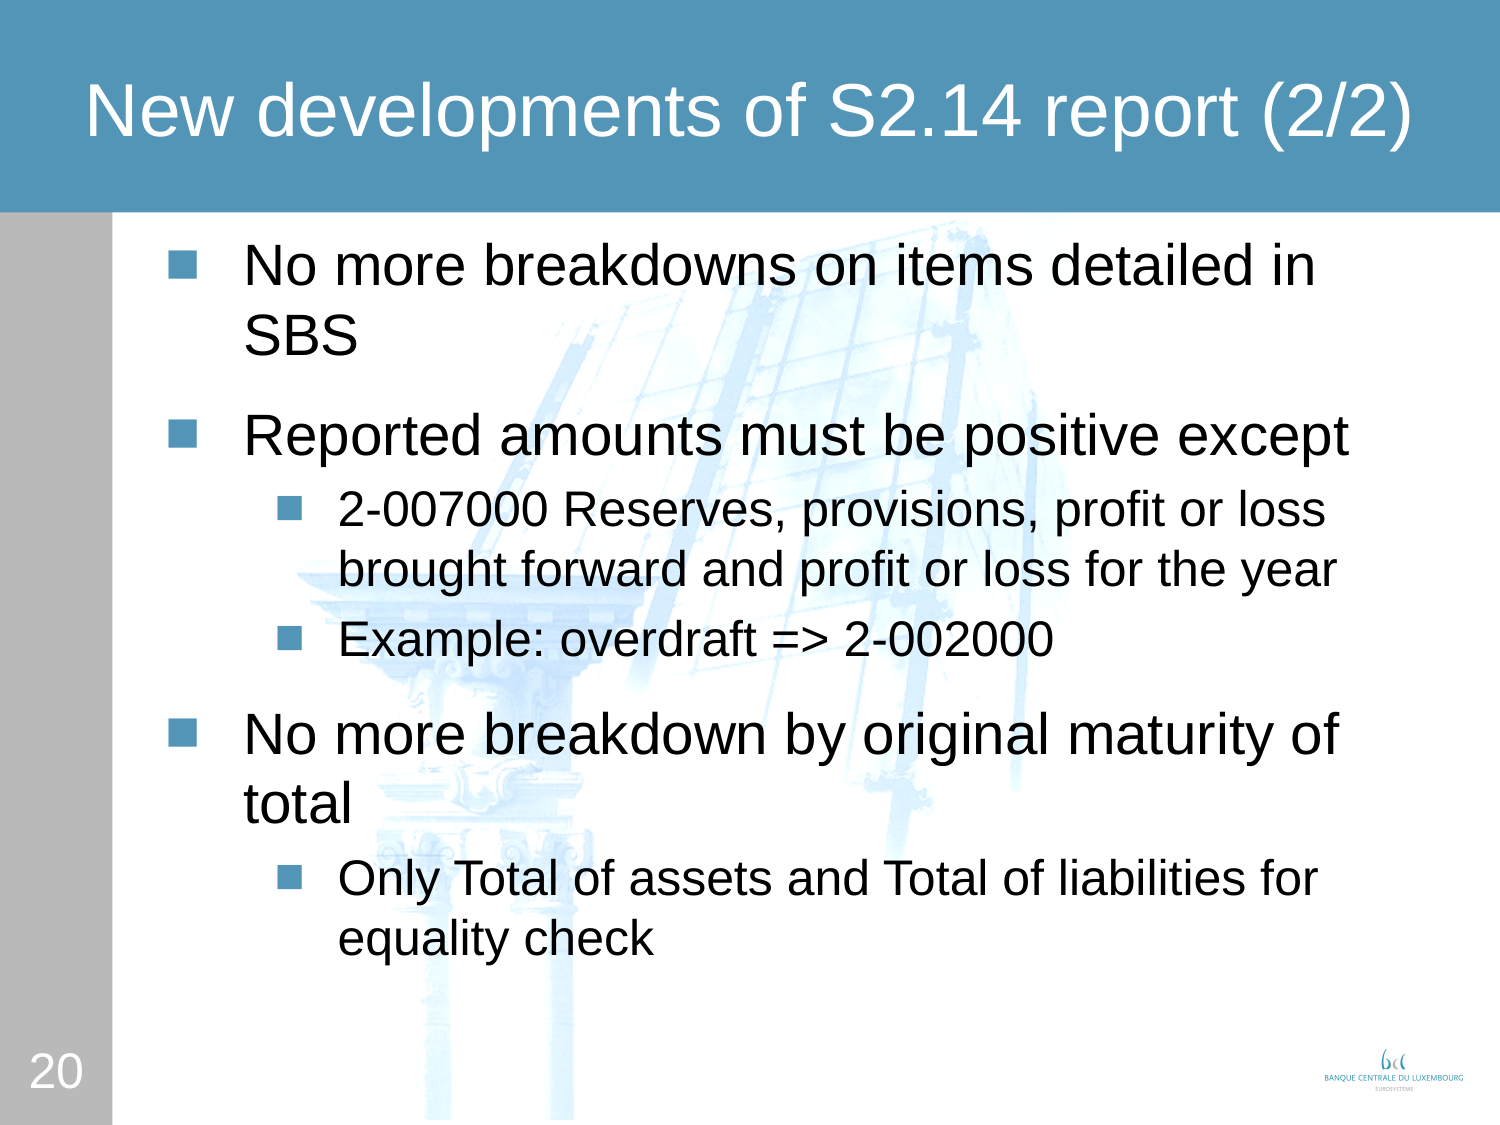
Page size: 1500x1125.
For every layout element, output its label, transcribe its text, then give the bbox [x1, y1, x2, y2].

list No more breakdowns on items detailed in SBS Reported amounts must be positive except 2-007000 Reserves, provisions, profit or loss brought forward and profit or loss for the year Example: overdraft => 2-002000 No more breakdown by original maturity of total Only Total of assets and Total of liabilities for equality check [149, 219, 1463, 1054]
picture [287, 213, 1500, 1120]
title New developments of S2.14 report (2/2) [0, 0, 1500, 213]
slide_number 20 [0, 1012, 113, 1125]
